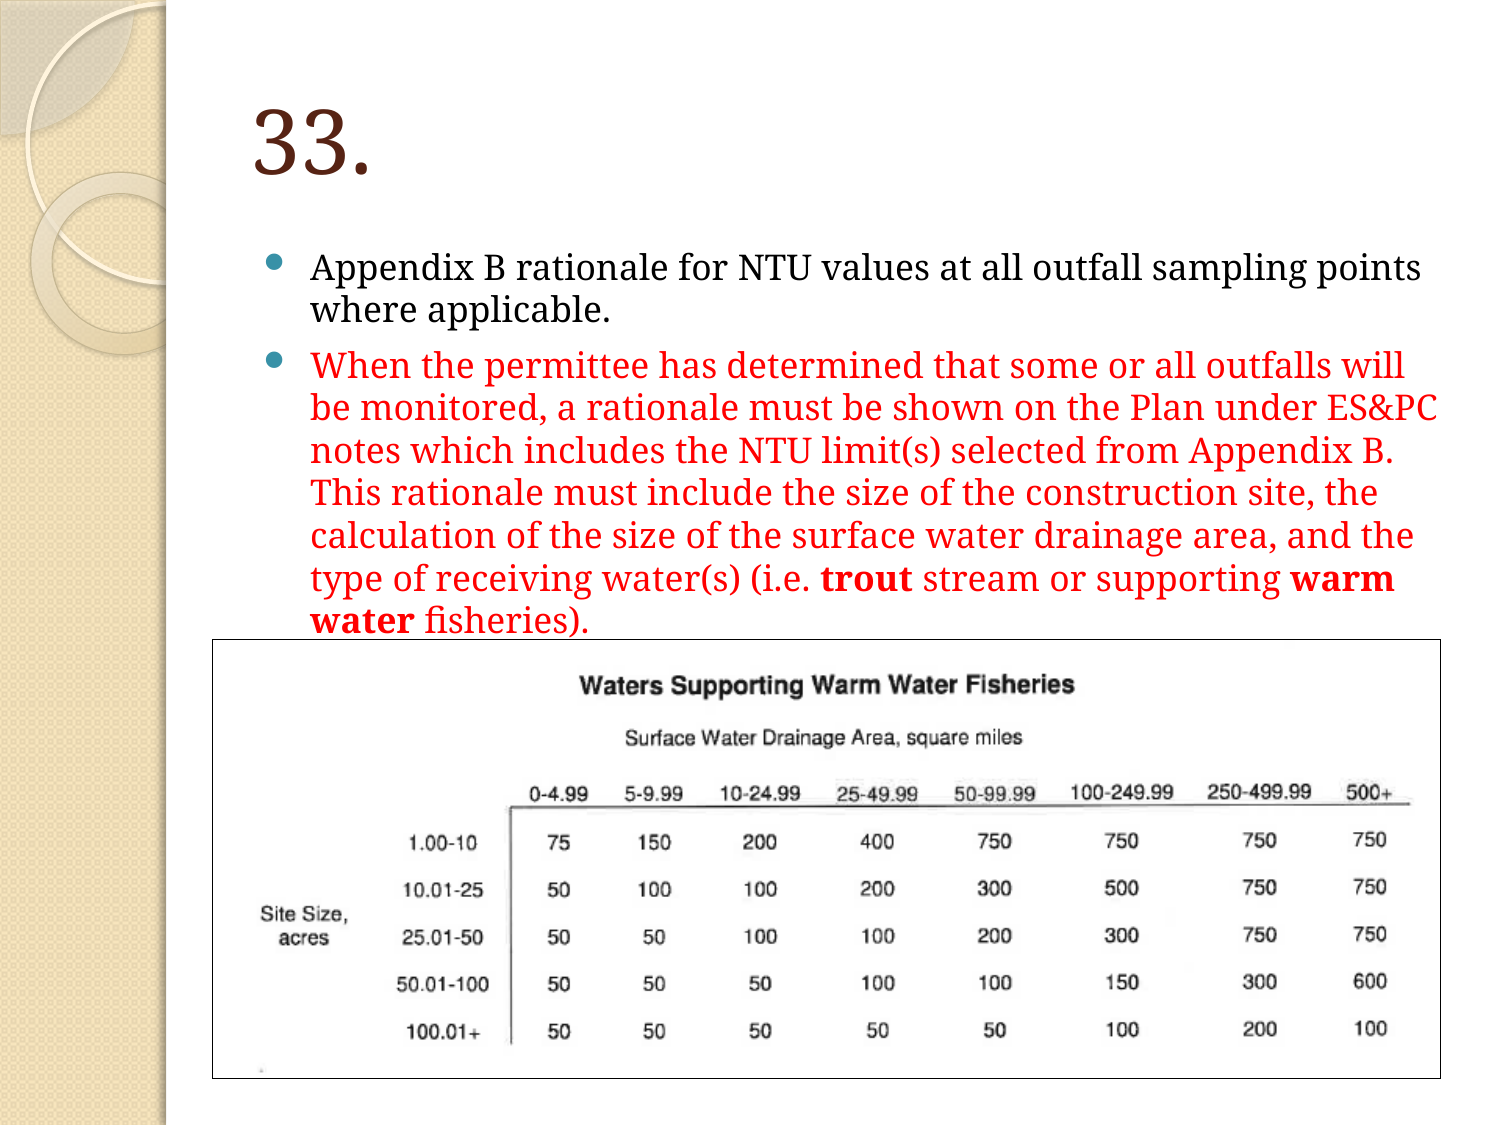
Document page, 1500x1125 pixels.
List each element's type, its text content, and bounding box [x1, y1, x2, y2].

title 33. [235, 45, 1466, 233]
picture [212, 638, 1441, 1079]
list Appendix B rationale for NTU values at all outfall sampling points where applicable. When the permittee has determined that some or all outfalls will be monitored, a rationale must be shown on the Plan under ES&PC notes which includes the NTU limit(s) selected from Appendix B. This rationale must include the size of the construction site, the calculation of the size of the surface water drainage area, and the type of receiving water(s) (i.e. trout stream or supporting warm water fisheries). [235, 237, 1466, 1025]
